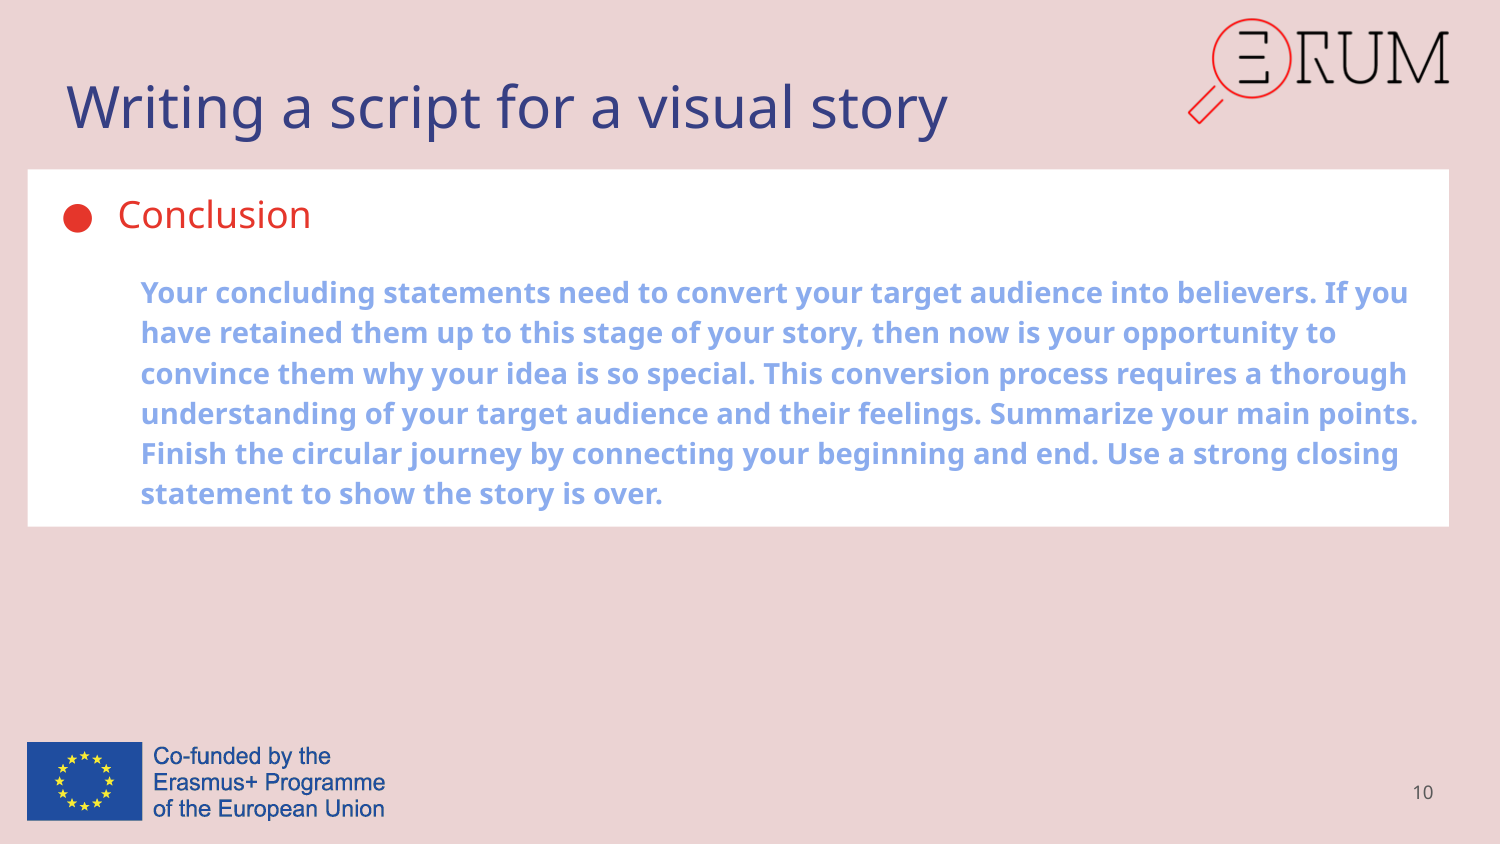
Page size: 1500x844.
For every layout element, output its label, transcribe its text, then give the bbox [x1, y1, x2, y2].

list Conclusion Your concluding statements need to convert your target audience into believers. If you have retained them up to this stage of your story, then now is your opportunity to convince them why your idea is so special. This conversion process requires a thorough understanding of your target audience and their feelings. Summarize your main points. Finish the circular journey by connecting your beginning and end. Use a strong closing statement to show the story is over. [27, 169, 1449, 527]
picture [27, 742, 385, 821]
slide_number 10 [1358, 761, 1449, 826]
picture [1136, 0, 1500, 137]
title Writing a script for a visual story [51, 55, 1168, 150]
